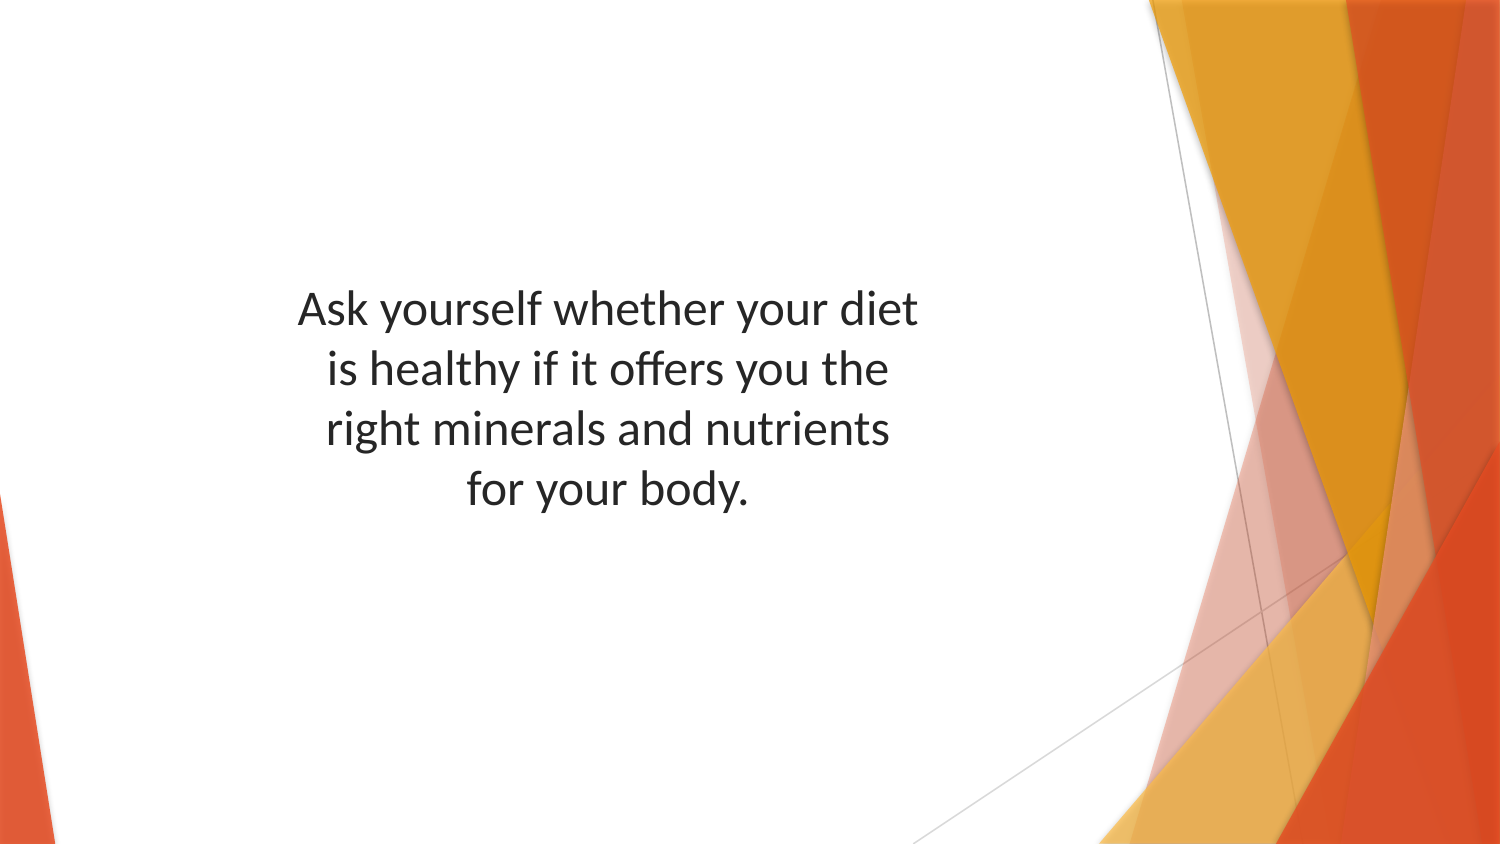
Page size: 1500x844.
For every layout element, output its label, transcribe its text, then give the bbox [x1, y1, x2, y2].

list Ask yourself whether your diet is healthy if it offers you the right minerals and nutrients for your body. [277, 268, 939, 611]
